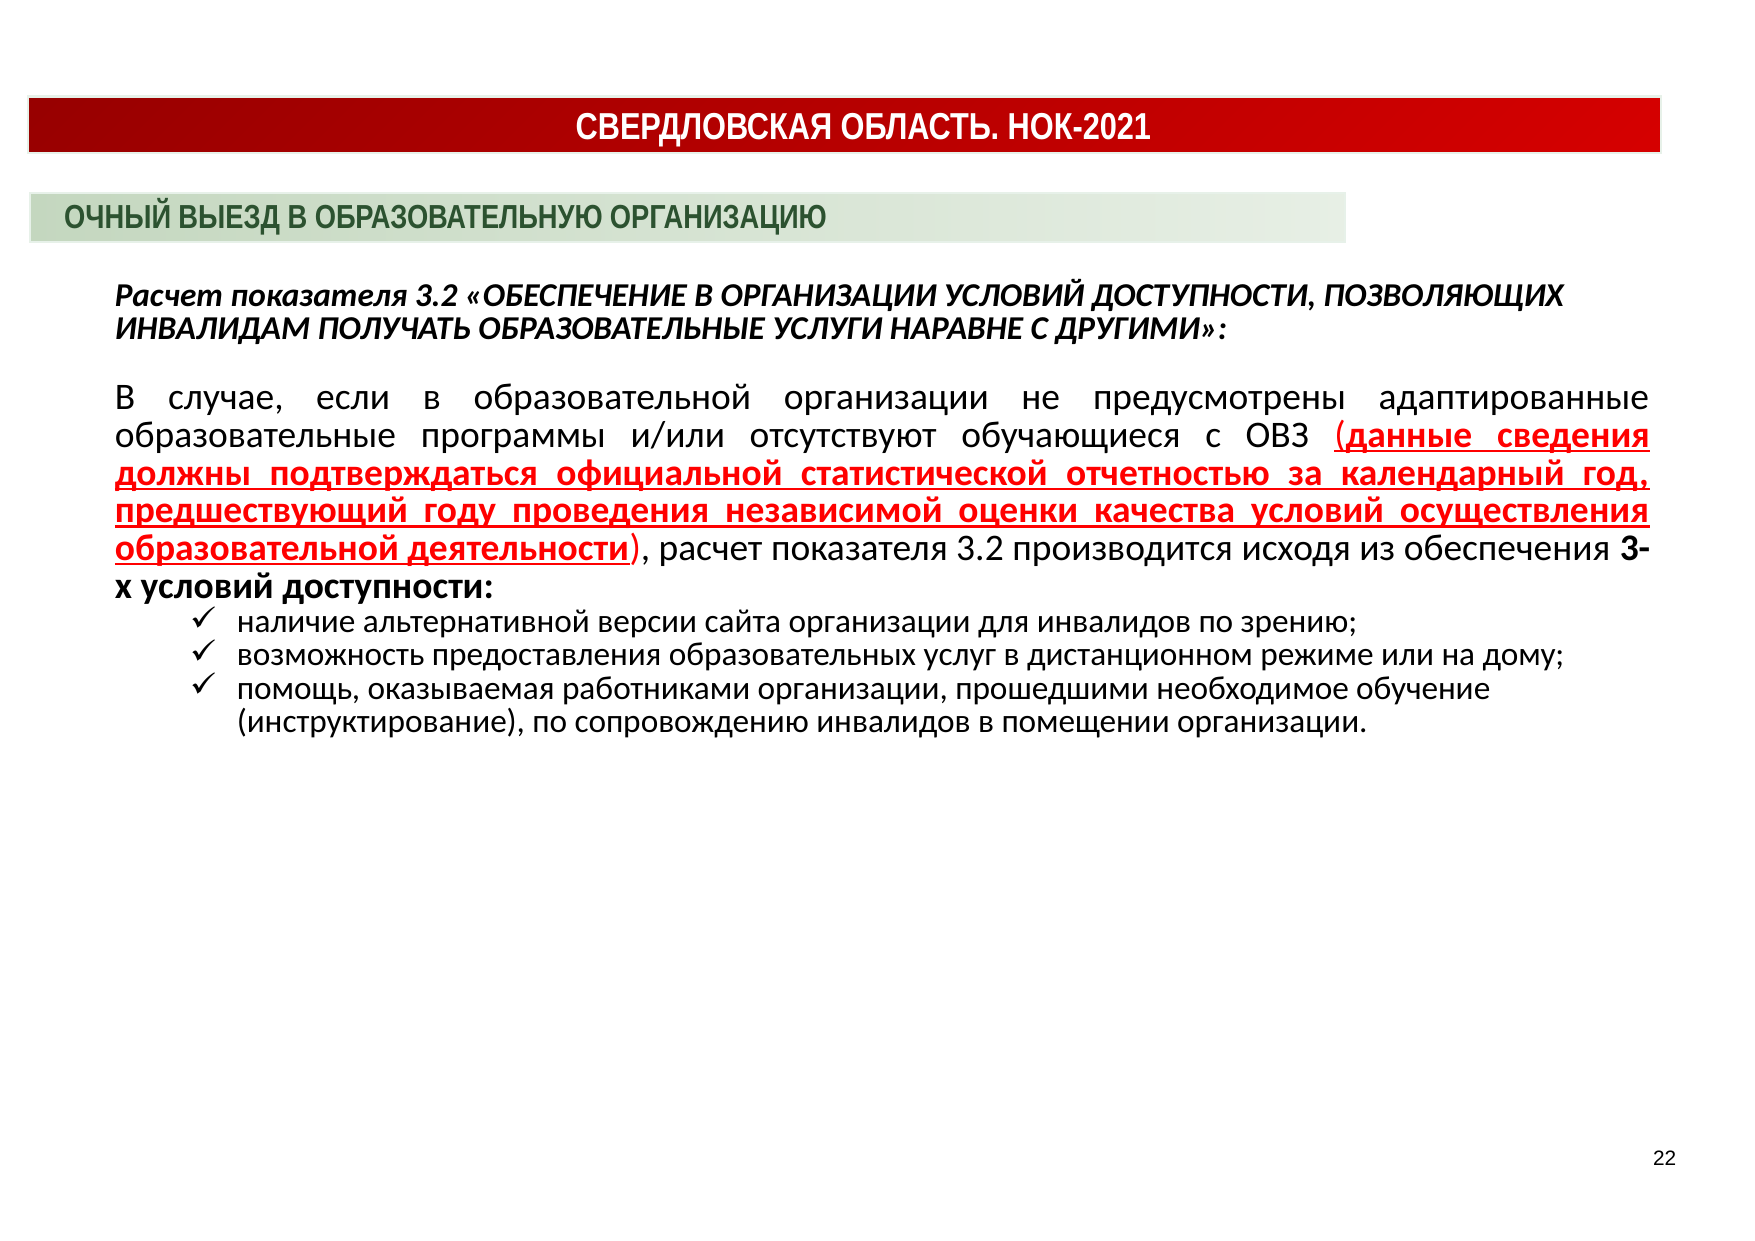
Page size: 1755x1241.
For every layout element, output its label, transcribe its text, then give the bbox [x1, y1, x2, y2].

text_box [27, 96, 1662, 154]
table_header Расчет показателя 3.2 «ОБЕСПЕЧЕНИЕ В ОРГАНИЗАЦИИ УСЛОВИЙ ДОСТУПНОСТИ, ПОЗВОЛЯЮЩИХ ИНВАЛИДАМ ПОЛУЧАТЬ ОБРАЗОВАТЕЛЬНЫЕ УСЛУГИ НАРАВНЕ С ДРУГИМИ»: В случае, если в образовательной организации не предусмотрены адаптированные образовательные программы и/или отсутствуют обучающиеся с ОВЗ (данные сведения должны подтверждаться официальной статистической отчетностью за календарный год, предшествующий году проведения независимой оценки качества условий осуществления образовательной деятельности), расчет показателя 3.2 производится исходя из обеспечения 3-х условий доступности: наличие альтернативной версии сайта организации для инвалидов по зрению; возможность предоставления образовательных услуг в дистанционном режиме или на дому; помощь, оказываемая работниками организации, прошедшими необходимое обучение (инструктирование), по сопровождению инвалидов в помещении организации. [104, 281, 1661, 770]
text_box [29, 192, 1346, 243]
slide_number 22 [1283, 1136, 1694, 1223]
